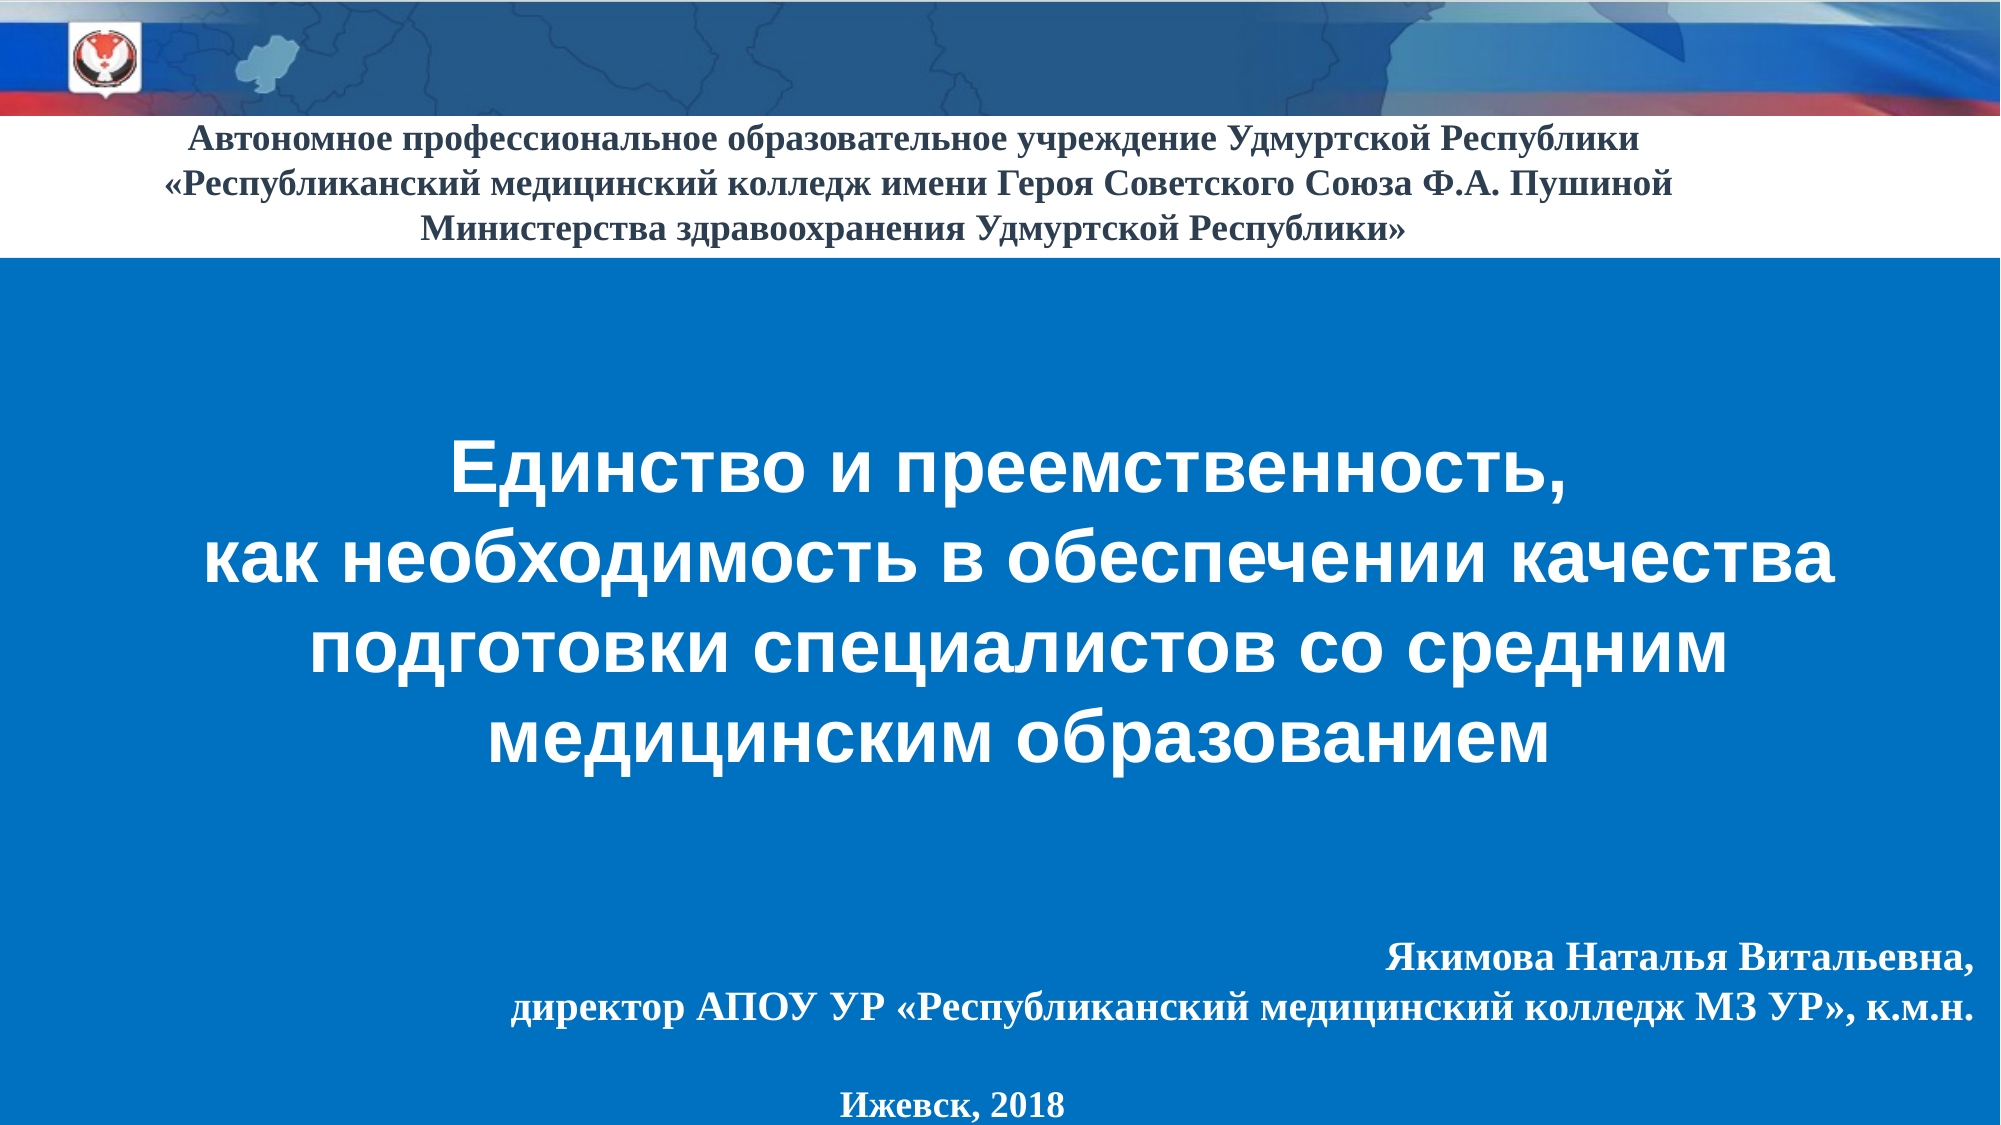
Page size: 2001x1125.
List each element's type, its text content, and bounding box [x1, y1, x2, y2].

text_box Автономное профессиональное образовательное учреждение Удмуртской Республики «Республиканский медицинский колледж имени Героя Советского Союза Ф.А. Пушиной Министерства здравоохранения Удмуртской Республики» [50, 127, 1787, 256]
picture [0, 0, 2000, 116]
text_box Якимова Наталья Витальевна, директор АПОУ УР «Республиканский медицинский колледж МЗ УР», к.м.н. [0, 257, 2000, 1125]
text_box Единство и преемственность, как необходимость в обеспечении качества подготовки специалистов со средним медицинским образованием [39, 434, 2000, 762]
text_box Ижевск, 2018 [824, 1081, 1103, 1125]
